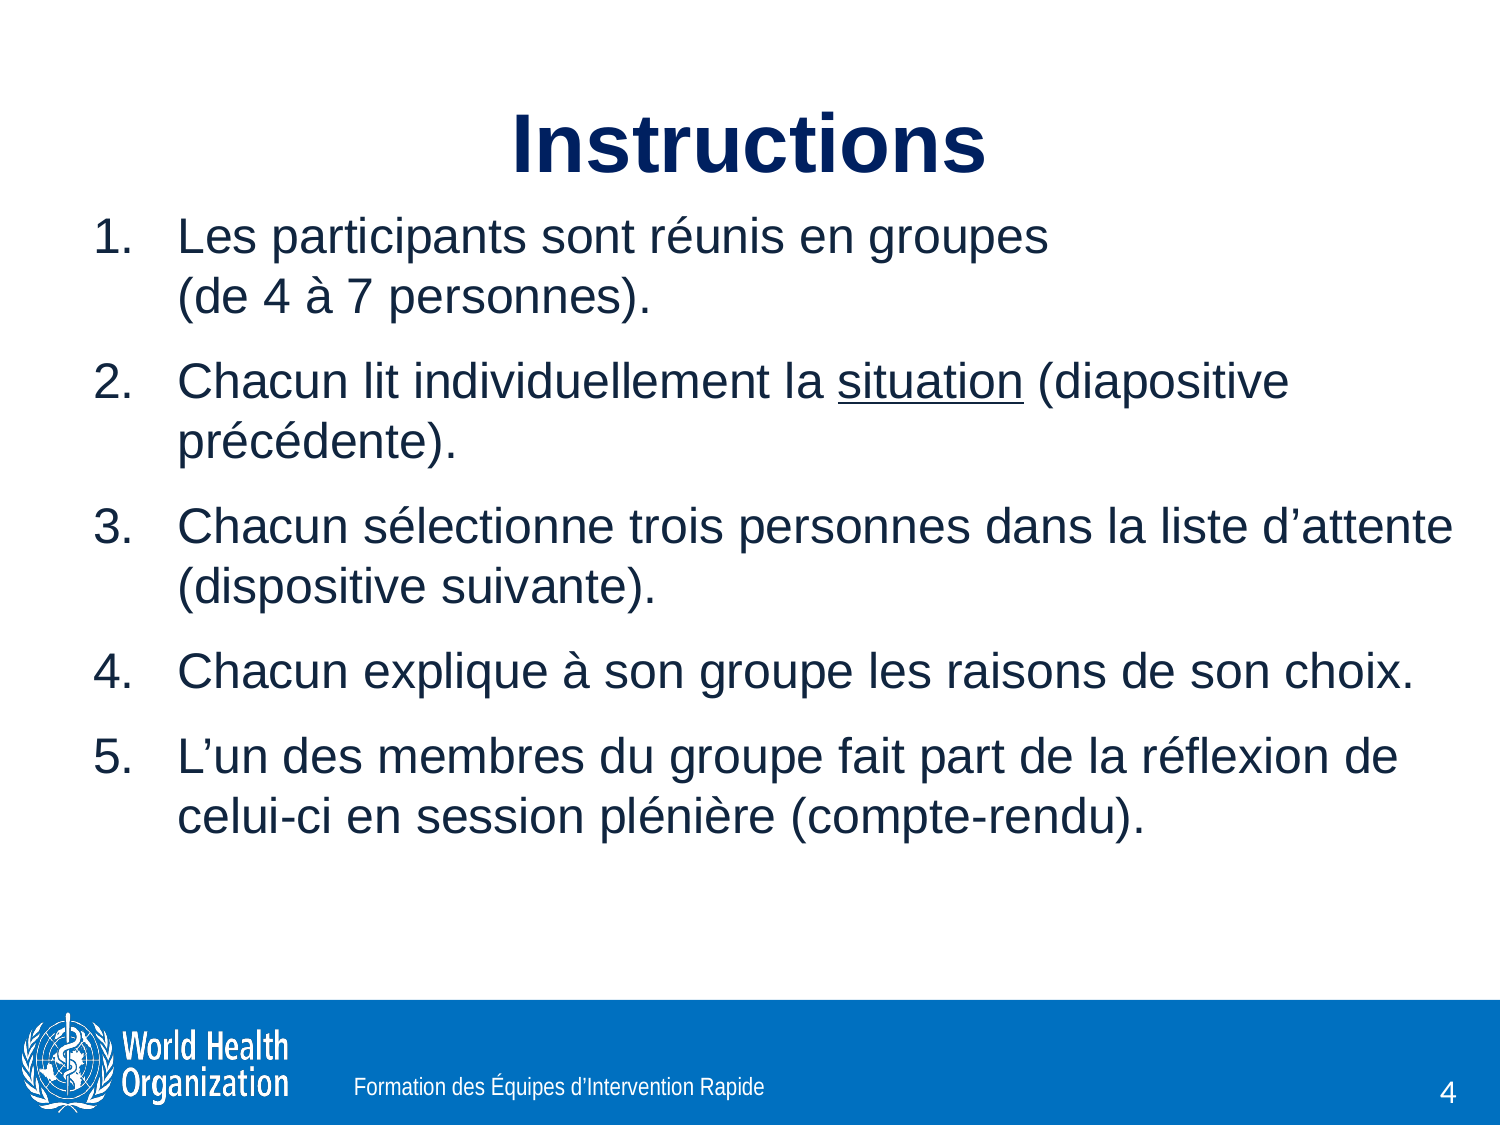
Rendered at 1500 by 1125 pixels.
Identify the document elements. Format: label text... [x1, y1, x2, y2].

picture [21, 1012, 288, 1113]
list Les participants sont réunis en groupes (de 4 à 7 personnes). Chacun lit individuellement la situation (diapositive précédente). Chacun sélectionne trois personnes dans la liste d’attente (dispositive suivante). Chacun explique à son groupe les raisons de son choix. L’un des membres du groupe fait part de la réflexion de celui-ci en session plénière (compte-rendu). [78, 196, 1471, 939]
title Instructions [75, 45, 1425, 233]
